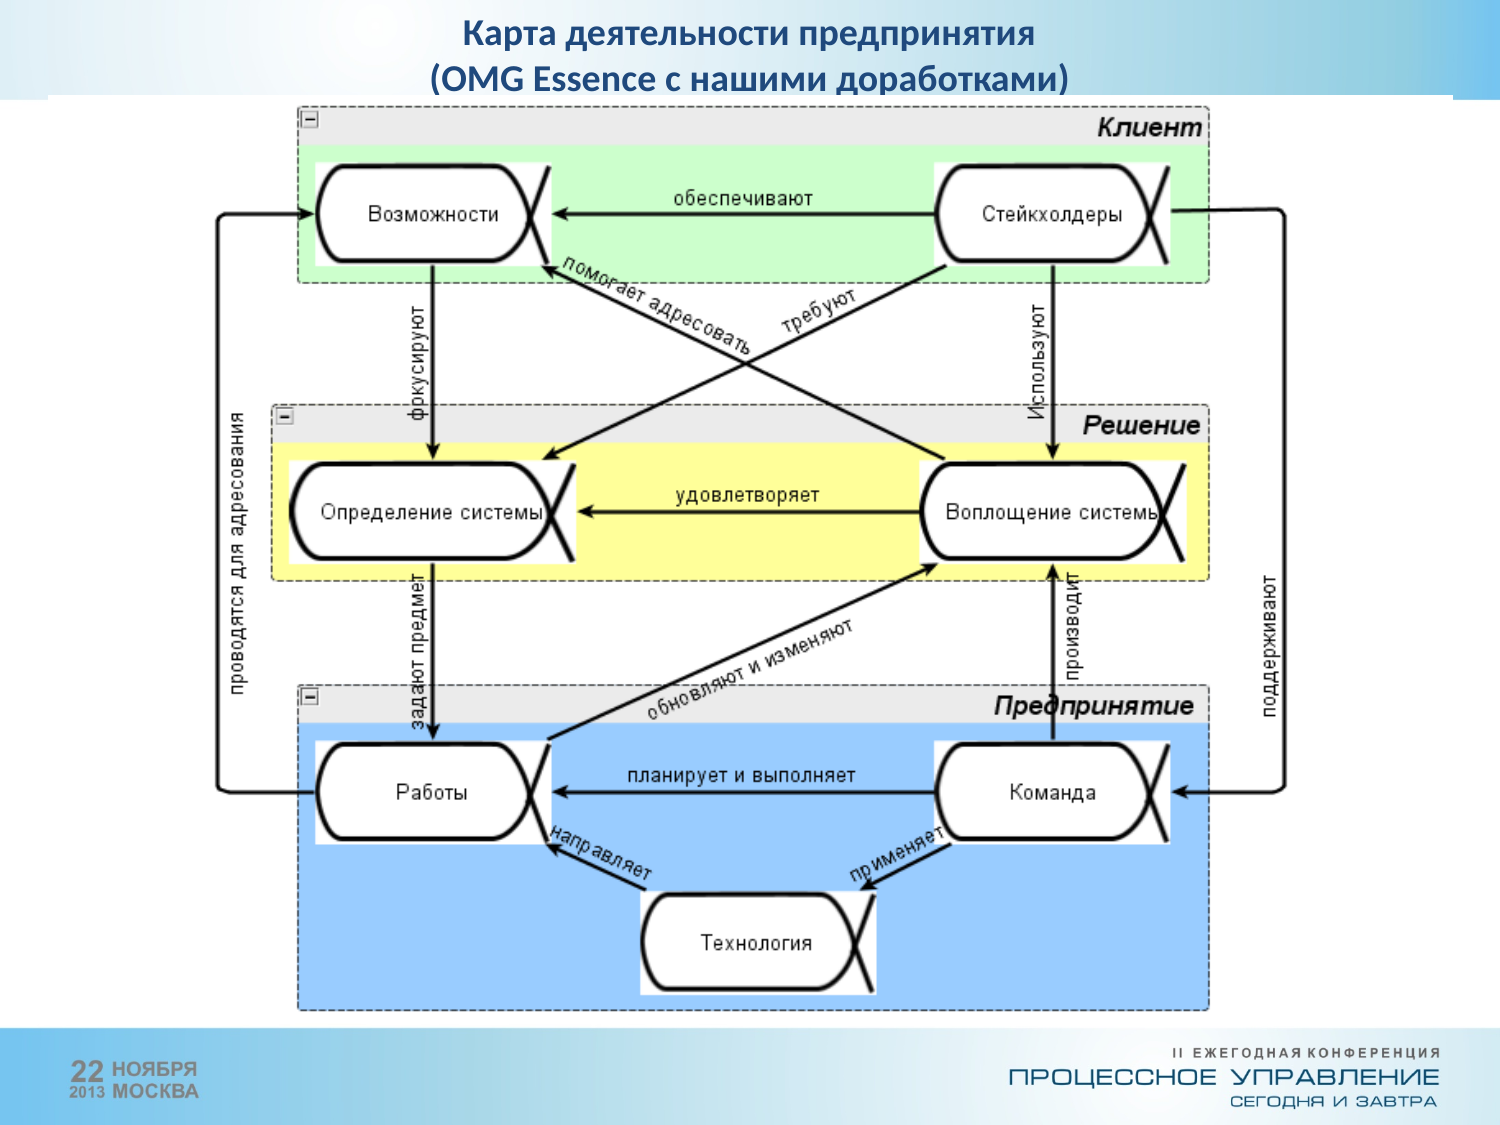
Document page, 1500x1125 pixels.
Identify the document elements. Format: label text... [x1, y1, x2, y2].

list Карта деятельности предпринятия (OMG Essence с нашими доработками) [29, 0, 1471, 107]
picture [0, 0, 1500, 1125]
